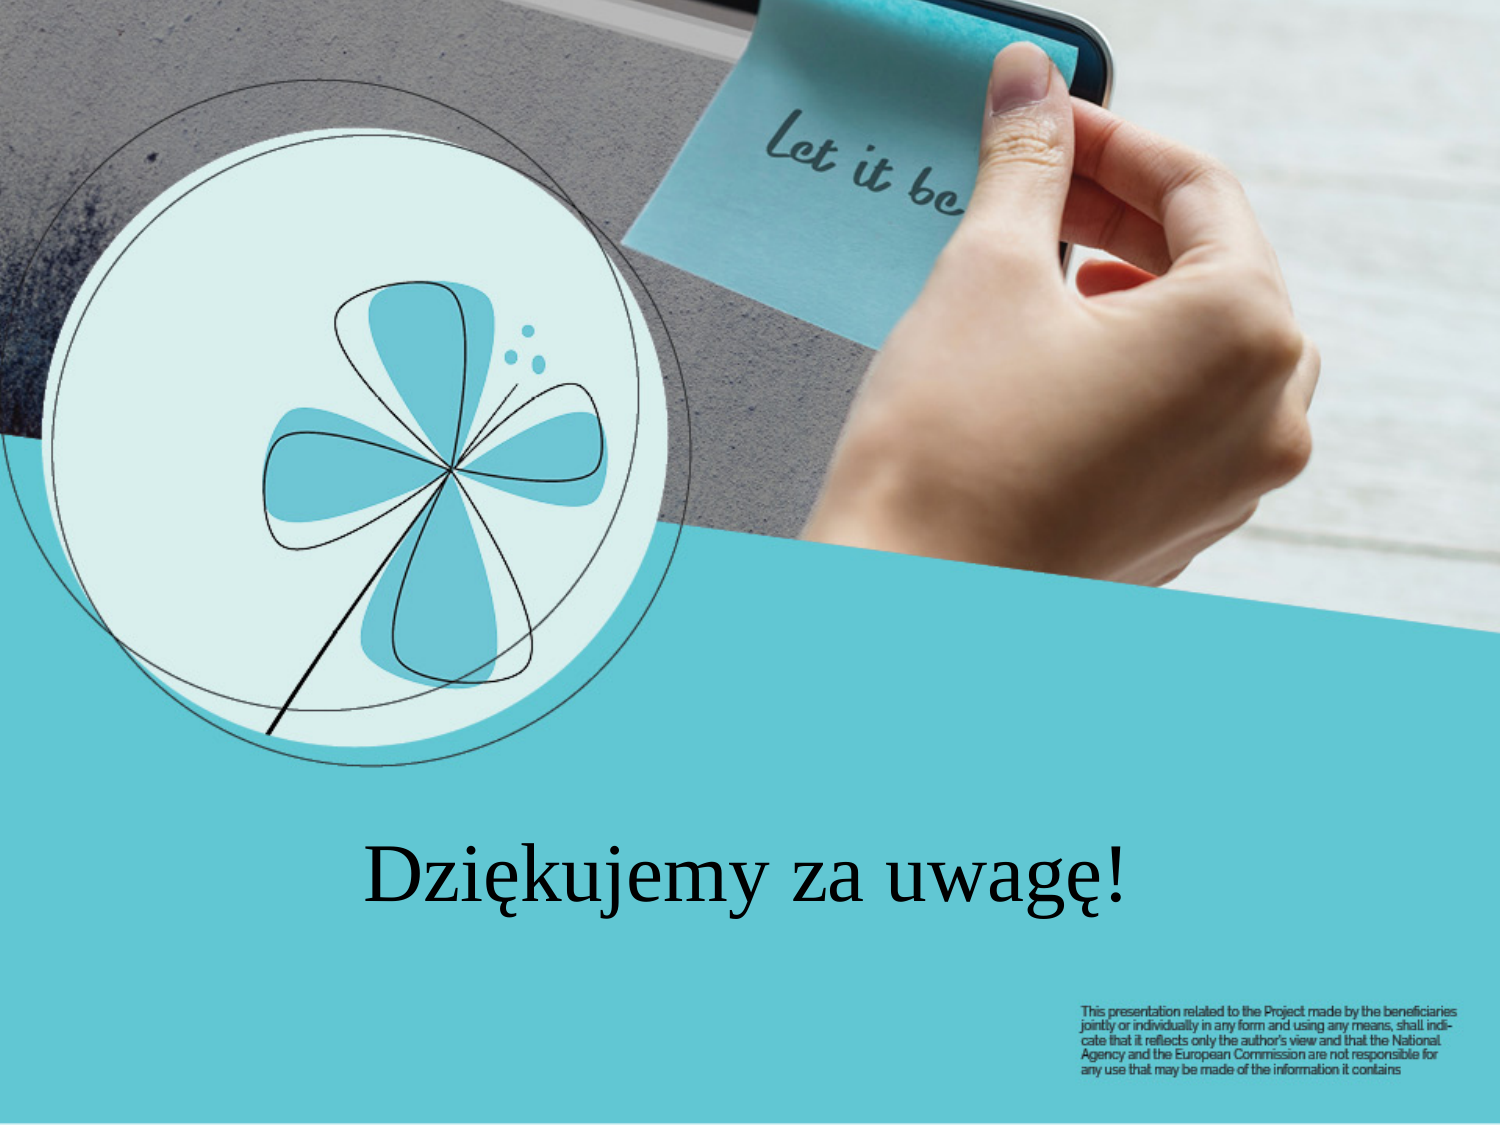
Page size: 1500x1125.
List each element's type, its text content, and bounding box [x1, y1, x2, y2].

picture [0, 0, 1500, 1125]
text_box Dziękujemy za uwagę! [348, 810, 1223, 926]
